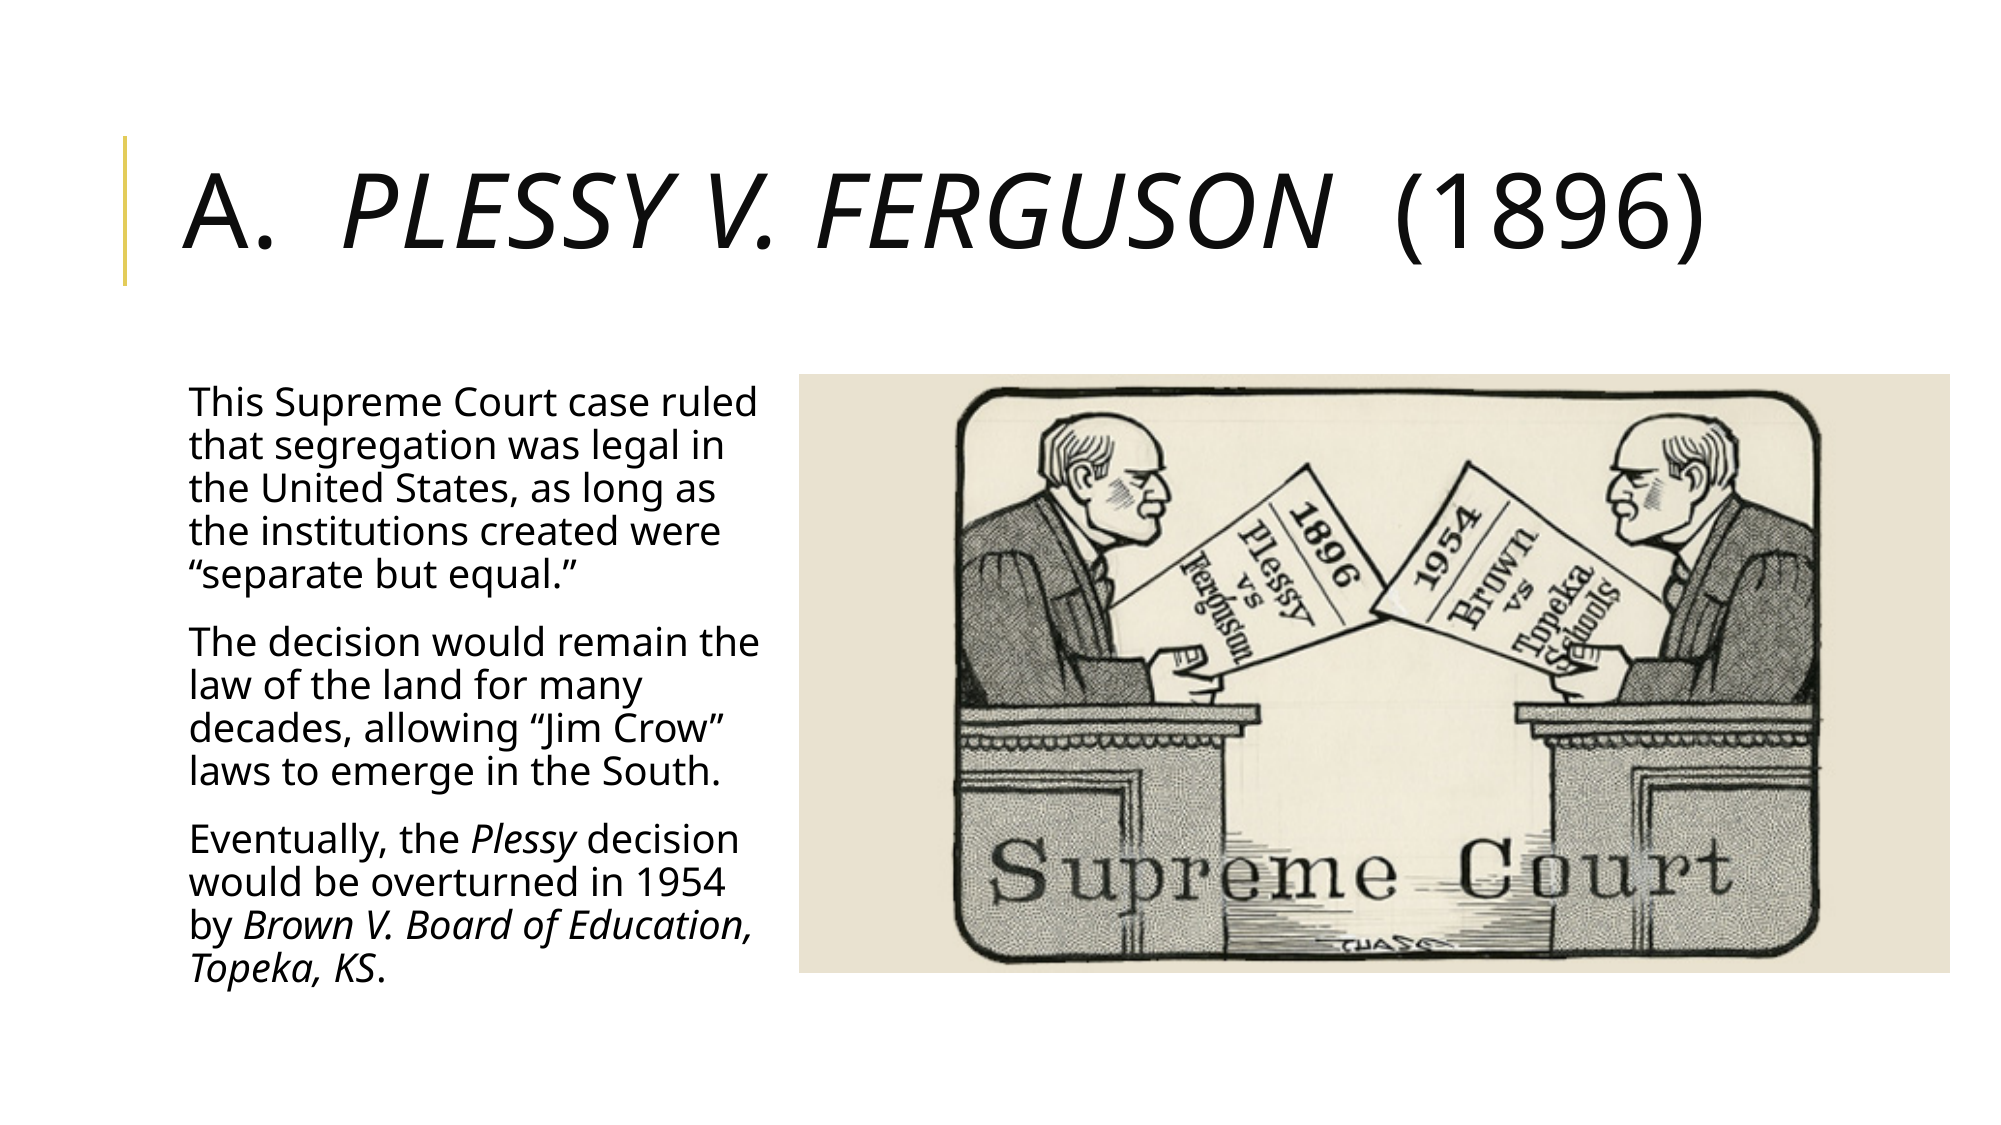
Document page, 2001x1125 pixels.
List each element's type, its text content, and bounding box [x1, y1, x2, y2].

list This Supreme Court case ruled that segregation was legal in the United States, as long as the institutions created were “separate but equal.” The decision would remain the law of the land for many decades, allowing “Jim Crow” laws to emerge in the South. Eventually, the Plessy decision would be overturned in 1954 by Brown V. Board of Education, Topeka, KS. [168, 375, 769, 1035]
title A. Plessy V. Ferguson (1896) [168, 96, 1763, 342]
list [798, 374, 1951, 973]
